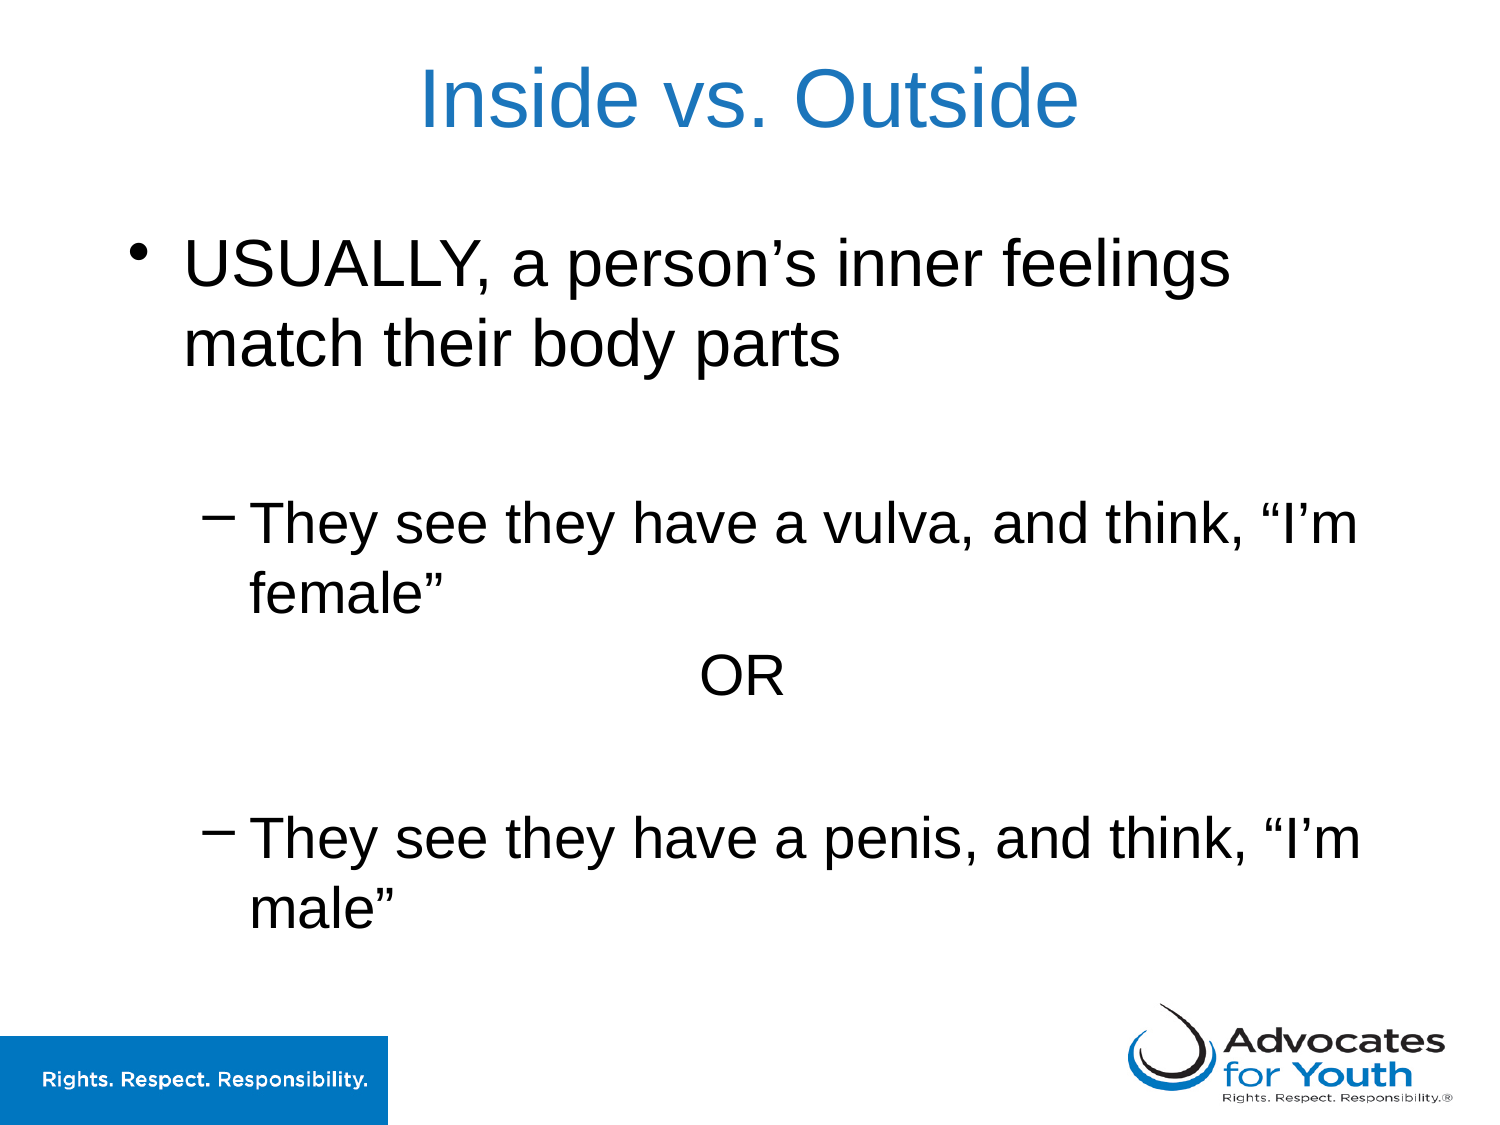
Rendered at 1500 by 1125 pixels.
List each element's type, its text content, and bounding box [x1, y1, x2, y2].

picture [0, 1036, 388, 1125]
picture [1093, 988, 1495, 1123]
title Inside vs. Outside [112, 0, 1388, 188]
list USUALLY, a person’s inner feelings match their body parts They see they have a vulva, and think, “I’m female” OR They see they have a penis, and think, “I’m male” [112, 212, 1388, 888]
